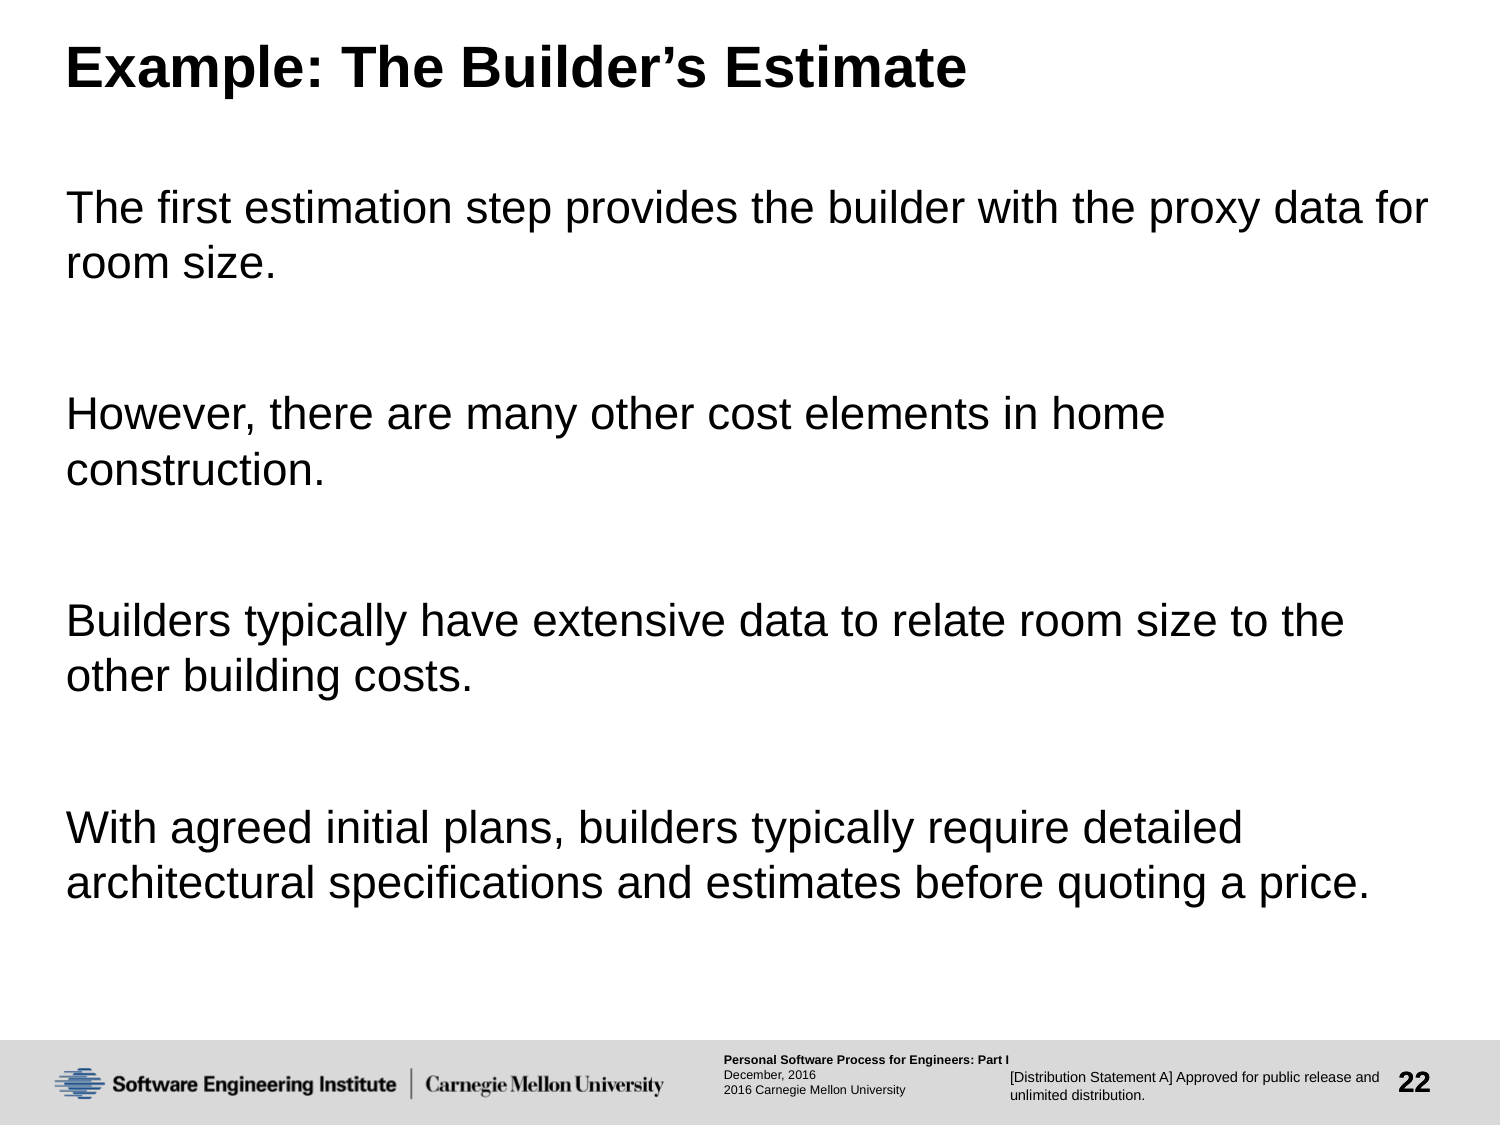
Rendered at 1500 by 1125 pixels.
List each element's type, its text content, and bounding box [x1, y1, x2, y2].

list The first estimation step provides the builder with the proxy data for room size. However, there are many other cost elements in home construction. Builders typically have extensive data to relate room size to the other building costs. With agreed initial plans, builders typically require detailed architectural specifications and estimates before quoting a price. [65, 177, 1431, 1000]
picture [46, 1061, 673, 1104]
title Example: The Builder’s Estimate [65, 37, 1313, 148]
